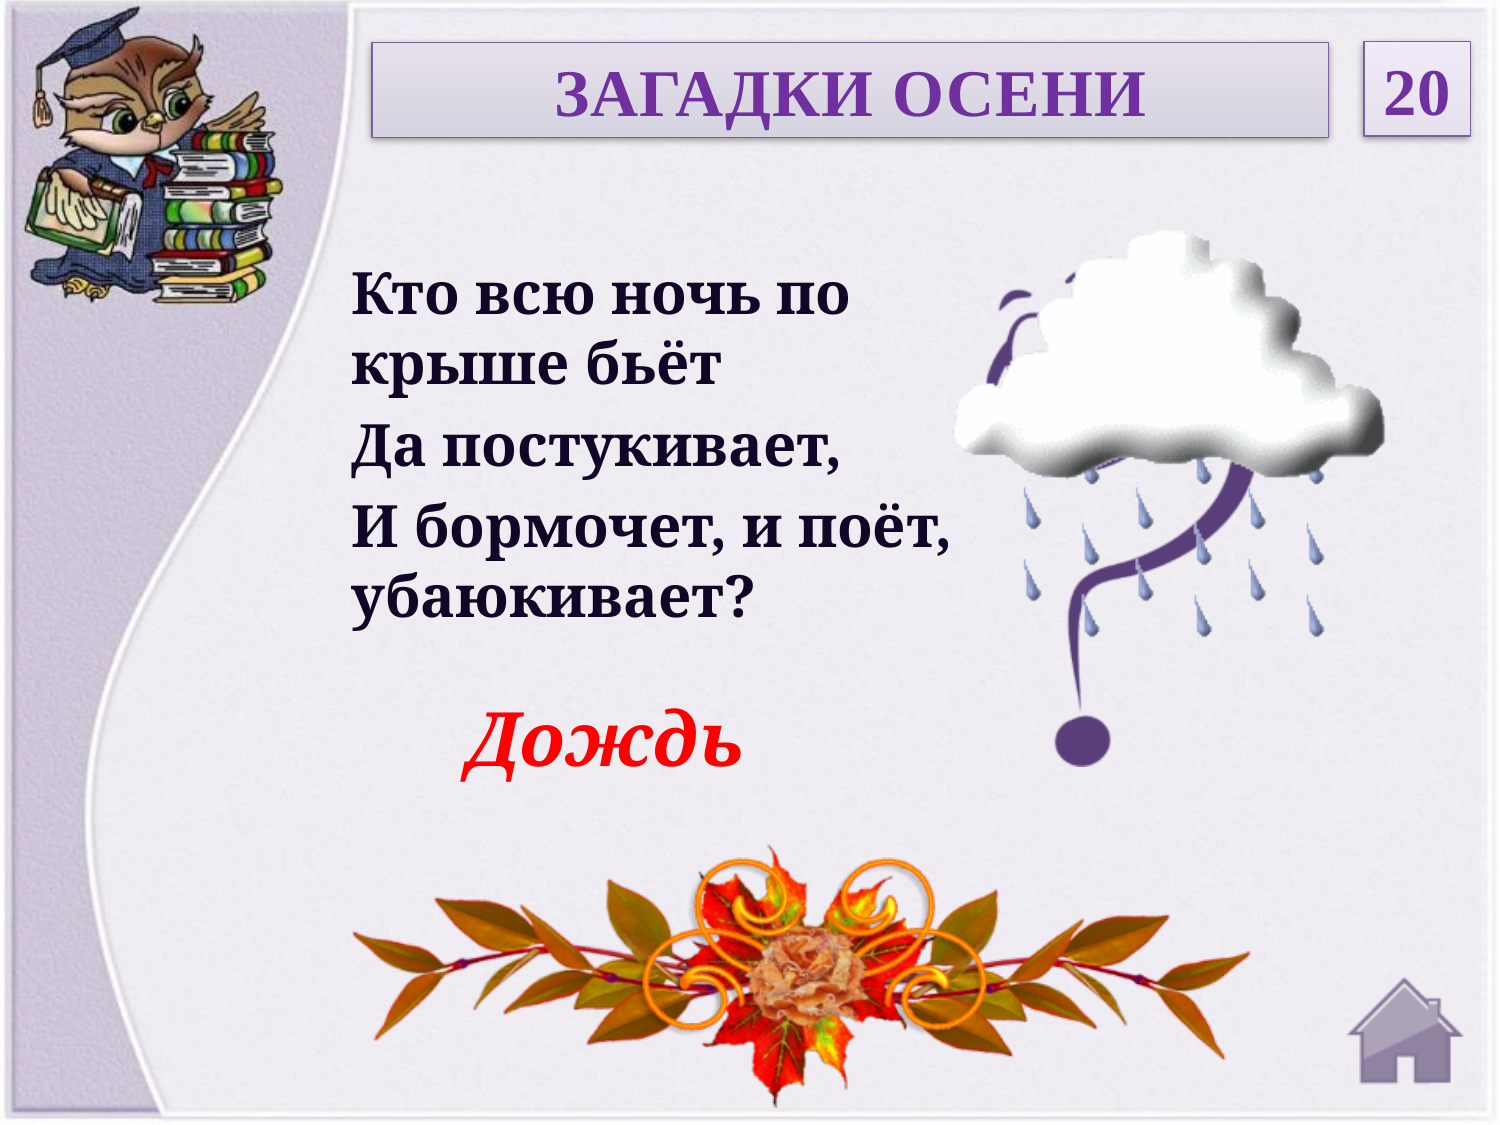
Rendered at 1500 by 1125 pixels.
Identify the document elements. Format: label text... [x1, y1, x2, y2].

text_box ЗАГАДКИ ОСЕНИ [371, 42, 1329, 138]
text_box Кто всю ночь по крыше бьёт Да постукивает, И бормочет, и поёт, убаюкивает? [336, 248, 945, 637]
text_box Дождь [289, 684, 923, 789]
picture [0, 0, 1500, 1125]
text_box 20 [1363, 41, 1471, 137]
